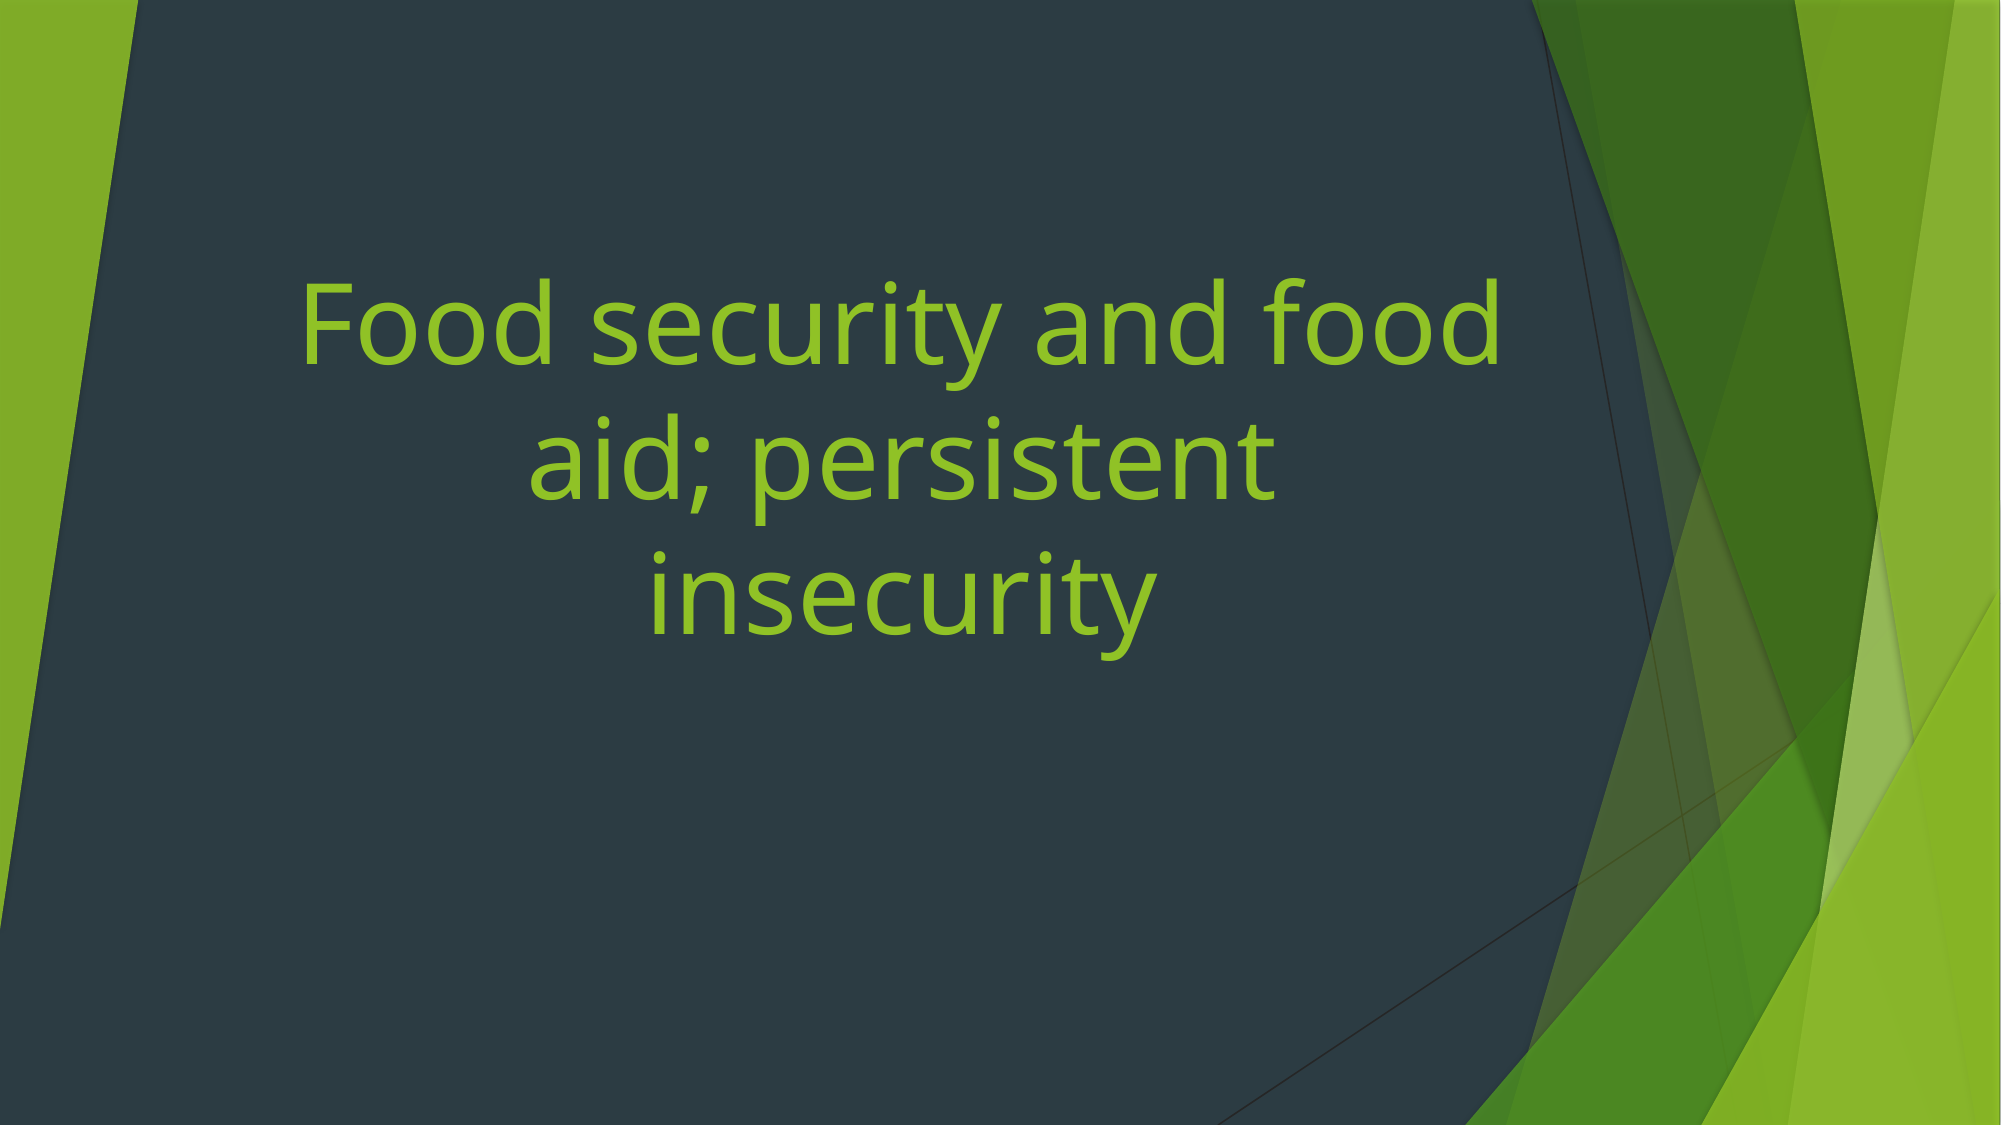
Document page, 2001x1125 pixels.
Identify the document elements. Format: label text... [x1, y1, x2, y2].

title Food security and food aid; persistent insecurity [247, 394, 1557, 665]
